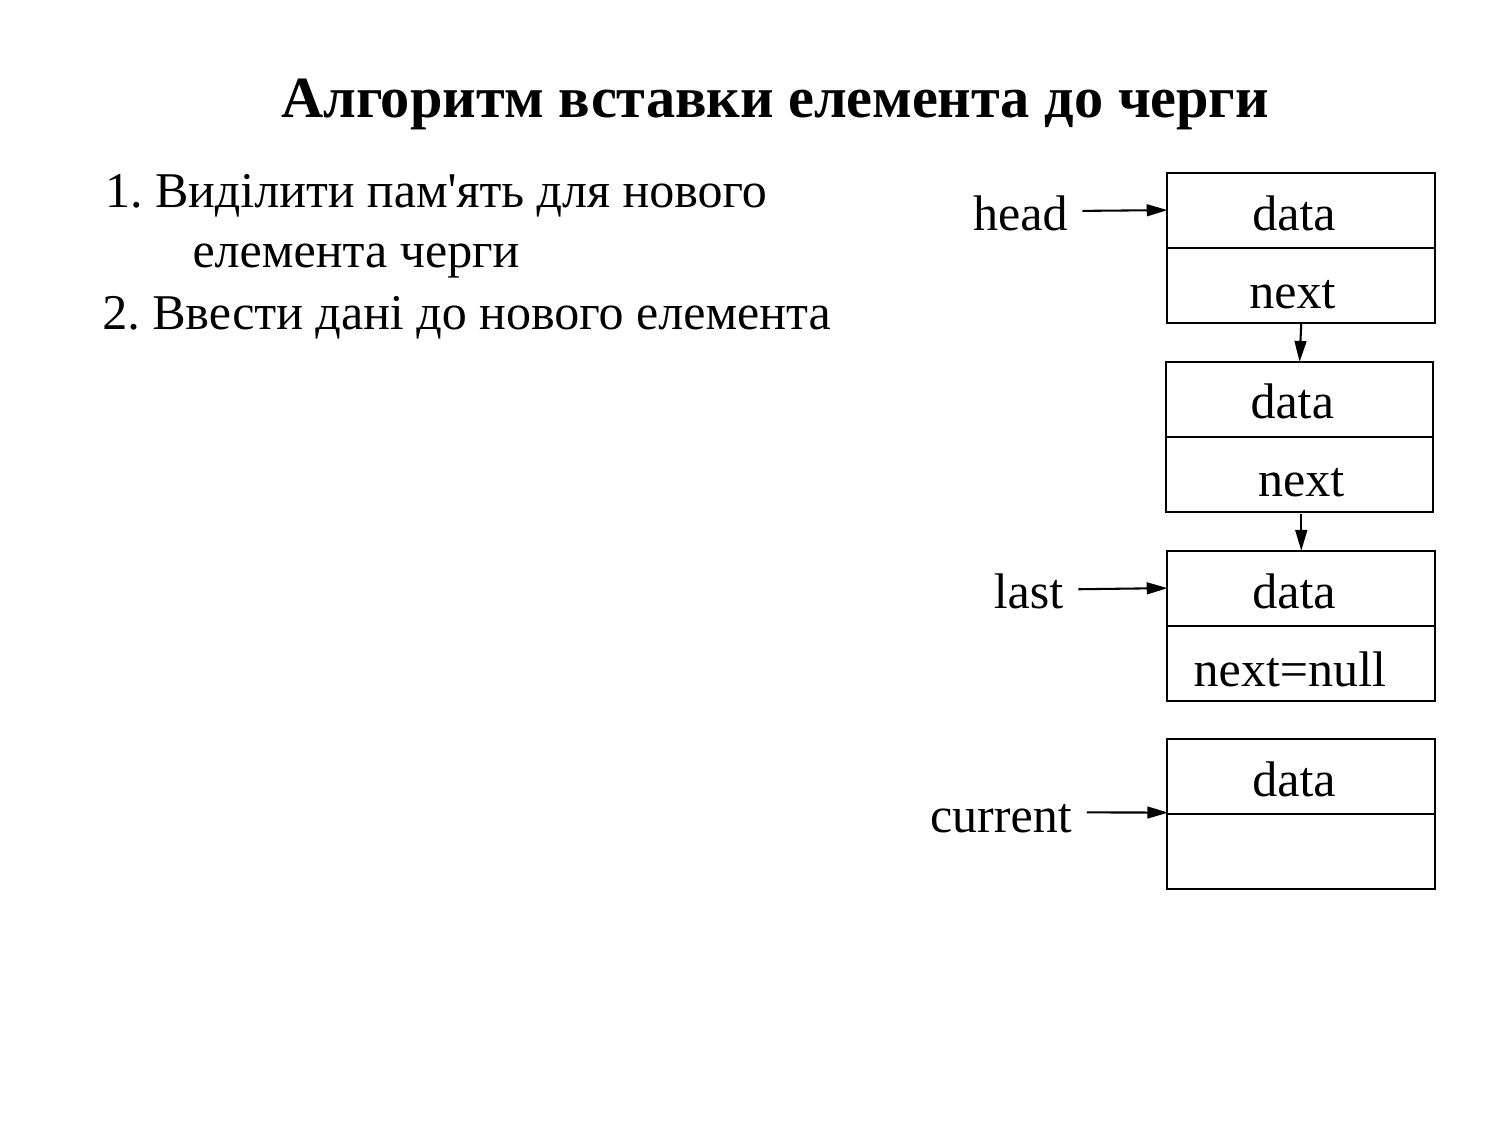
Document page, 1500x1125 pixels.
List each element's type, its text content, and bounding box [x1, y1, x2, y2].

title Алгоритм вставки елемента до черги [112, 37, 1439, 151]
list 1. Виділити пам'ять для нового елемента черги [0, 149, 928, 300]
text_box 2. Ввести дані до нового елемента [12, 278, 909, 348]
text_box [915, 172, 1436, 894]
